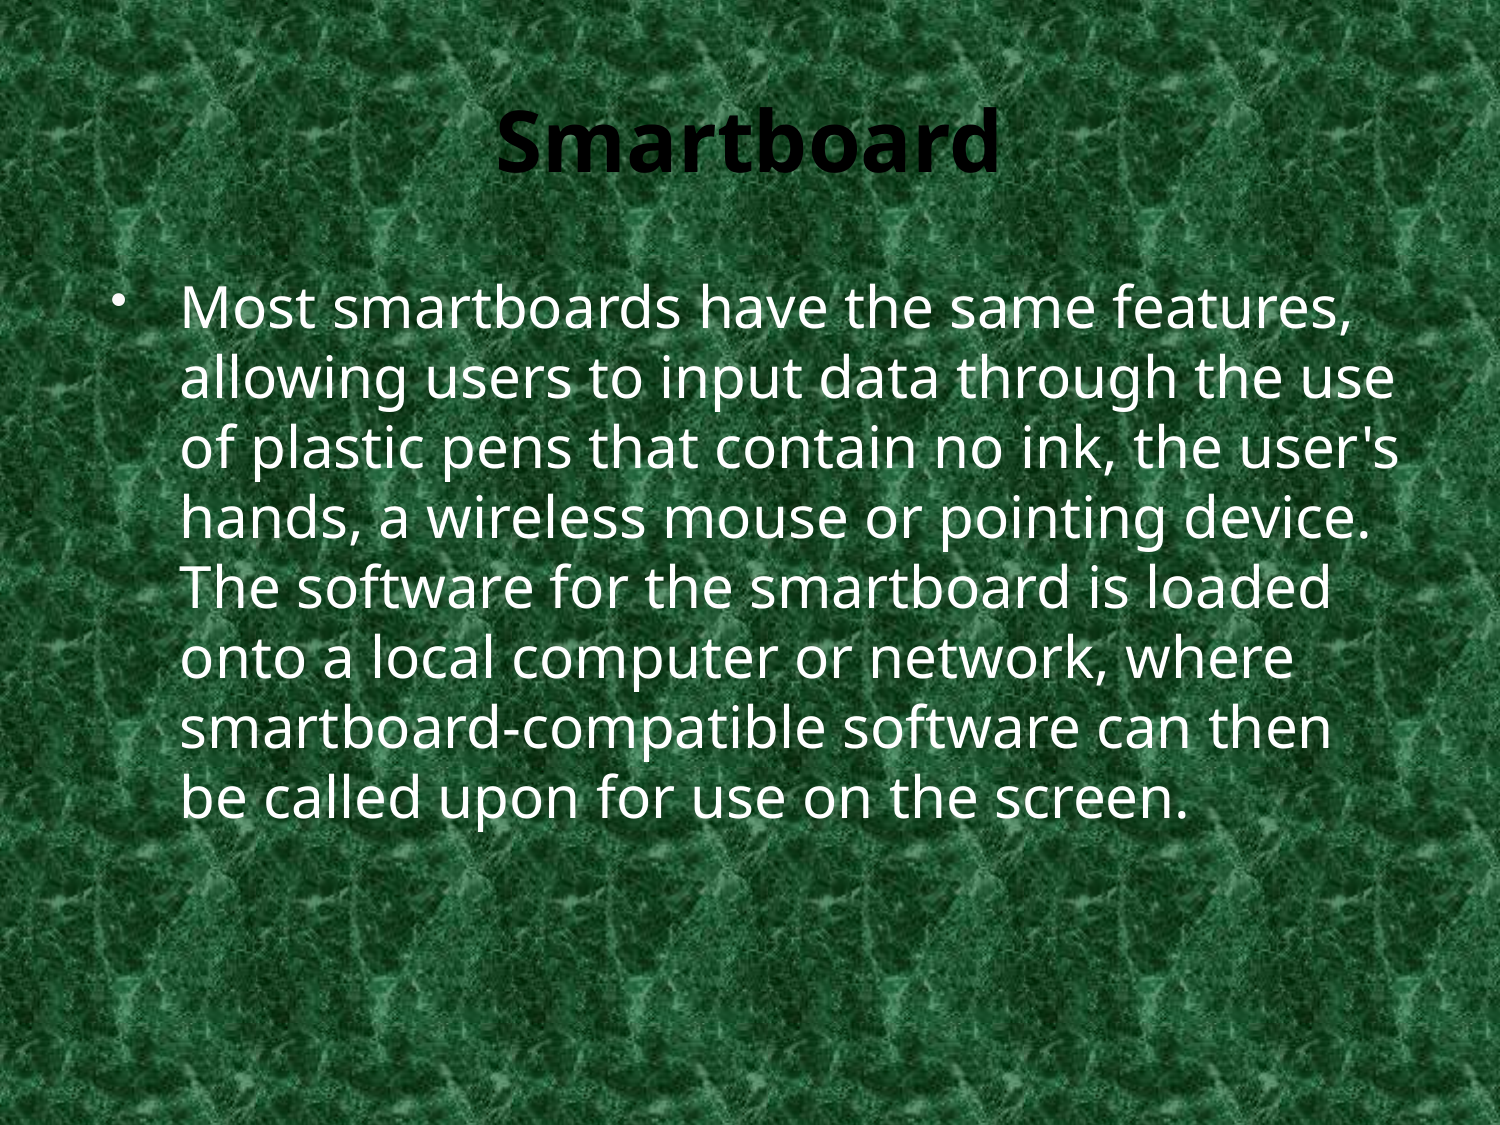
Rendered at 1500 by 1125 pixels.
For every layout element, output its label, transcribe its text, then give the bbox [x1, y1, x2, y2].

title Smartboard [75, 45, 1425, 233]
list Most smartboards have the same features, allowing users to input data through the use of plastic pens that contain no ink, the user's hands, a wireless mouse or pointing device. The software for the smartboard is loaded onto a local computer or network, where smartboard-compatible software can then be called upon for use on the screen. [74, 262, 1426, 1036]
picture [0, 0, 1500, 1125]
